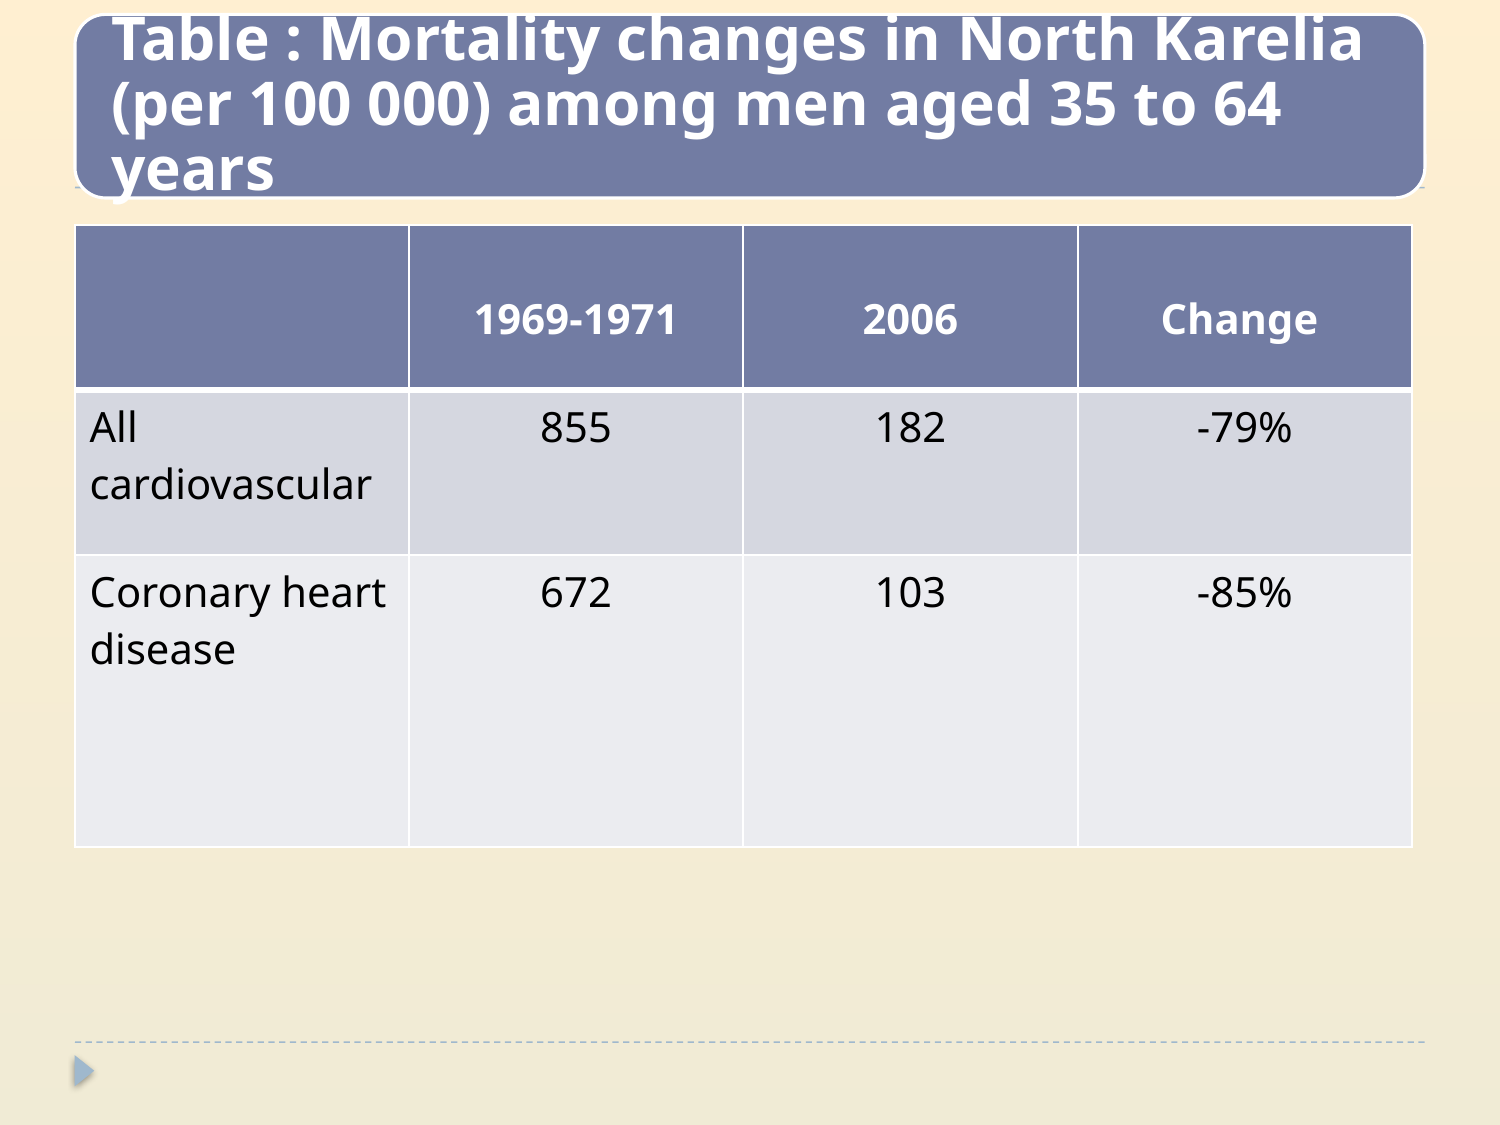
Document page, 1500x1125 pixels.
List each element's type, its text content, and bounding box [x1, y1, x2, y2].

table_header [76, 226, 408, 387]
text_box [74, 12, 1426, 201]
table_cell 672 [410, 556, 742, 846]
table_cell 182 [744, 393, 1077, 554]
table_cell 855 [410, 393, 742, 554]
table_cell 103 [744, 556, 1077, 846]
table_cell -79% [1079, 393, 1411, 554]
table_header 1969-1971 [410, 226, 742, 387]
table_header 2006 [744, 226, 1077, 387]
table_cell Coronary heart disease [76, 556, 408, 846]
table_cell All cardiovascular [76, 393, 408, 554]
table_cell -85% [1079, 556, 1411, 846]
table_header Change [1079, 226, 1411, 387]
